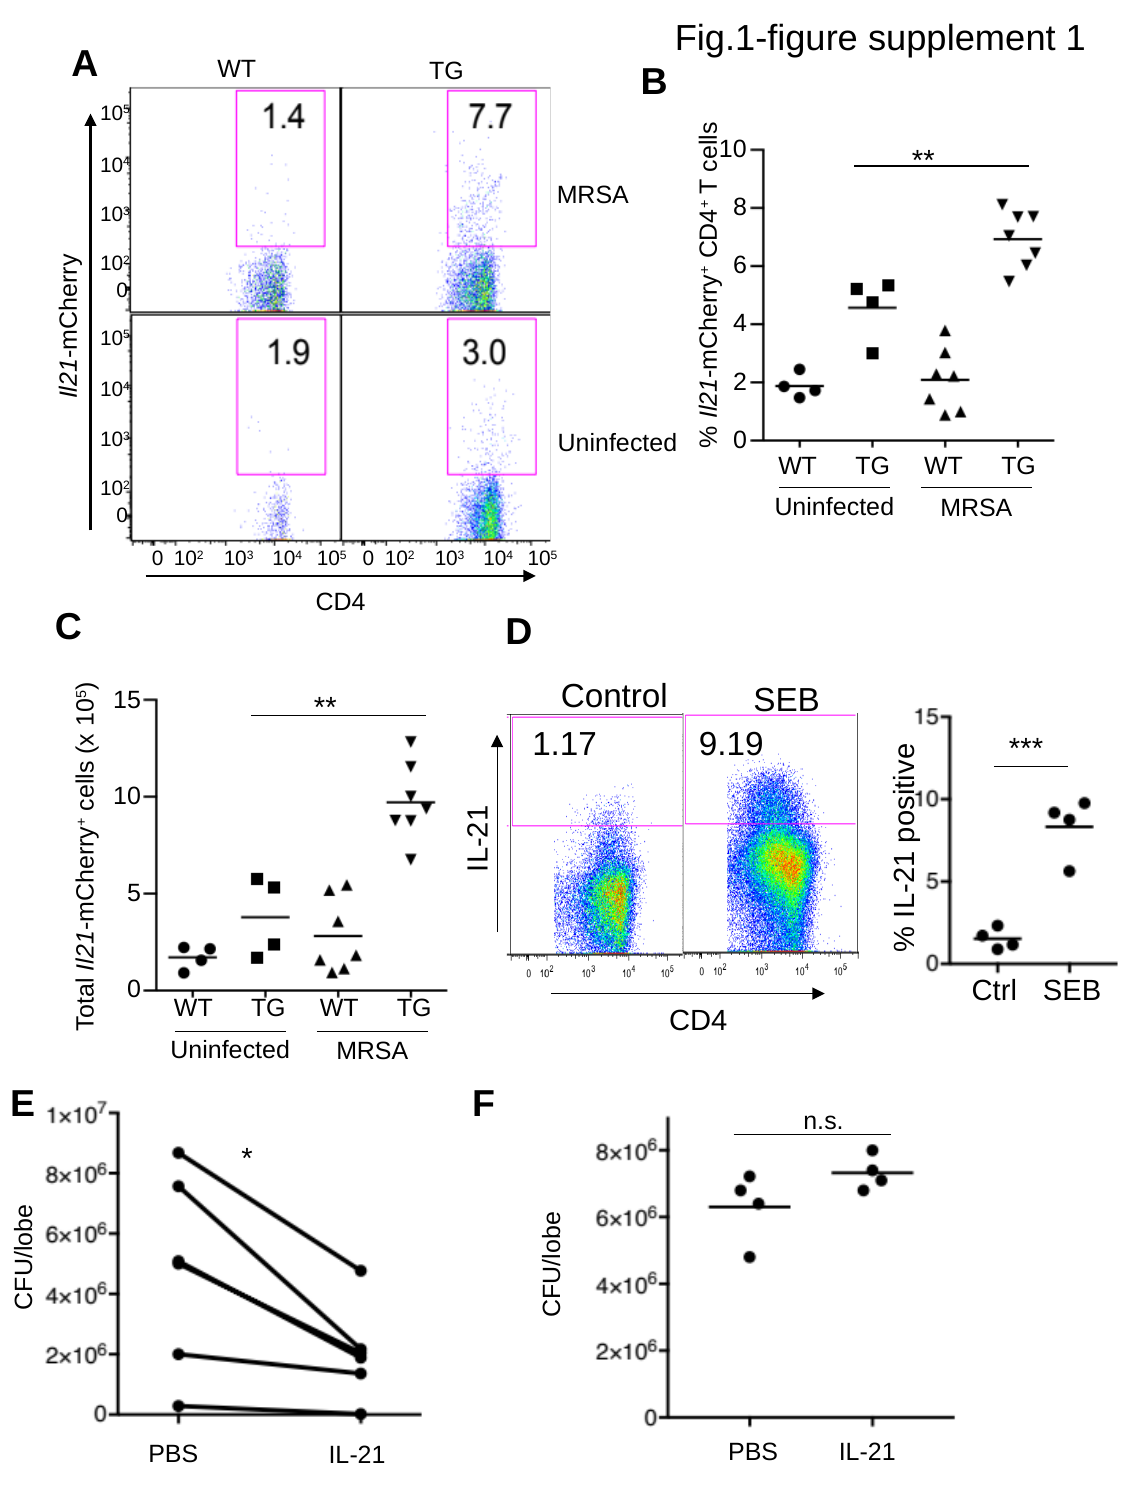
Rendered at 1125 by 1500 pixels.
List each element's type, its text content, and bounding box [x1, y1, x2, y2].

text_box E [0, 1071, 51, 1132]
text_box CD4 [300, 578, 340, 623]
text_box SEB [738, 670, 836, 712]
text_box IL-21 [313, 1431, 401, 1477]
text_box IL-21 [824, 1430, 911, 1473]
text_box SEB [1028, 976, 1117, 1014]
text_box CFU/lobe [527, 1196, 573, 1332]
text_box % IL-21 positive [877, 728, 911, 967]
text_box 2 [718, 357, 748, 403]
text_box 10 [704, 124, 762, 170]
text_box CD4 [341, 578, 381, 623]
text_box D [490, 599, 548, 660]
text_box TG [840, 452, 906, 483]
text_box 8 [718, 182, 748, 228]
text_box TG [236, 1002, 301, 1025]
text_box Total Il21-mCherry+ cells (x 105) [61, 667, 106, 1046]
picture [27, 1083, 430, 1426]
text_box Uninfected [759, 483, 910, 528]
text_box CFU/lobe [0, 1189, 27, 1325]
text_box WT [909, 452, 978, 487]
text_box Ctrl [956, 976, 1028, 1014]
text_box TG [986, 452, 1051, 487]
picture [506, 712, 859, 978]
text_box 15 [98, 676, 156, 722]
text_box % Il21-mCherry+ CD4+ T cells [684, 107, 730, 464]
text_box 5 [112, 868, 142, 914]
text_box IL-21 [454, 790, 496, 888]
text_box B [625, 49, 683, 110]
text_box 10 [98, 772, 142, 818]
text_box A [56, 31, 114, 91]
text_box TG [382, 1002, 447, 1030]
text_box TG [414, 46, 479, 83]
text_box 0 [718, 415, 763, 461]
picture [578, 1087, 962, 1430]
text_box WT [305, 1002, 374, 1030]
text_box C [40, 594, 97, 655]
picture [142, 679, 454, 1002]
text_box WT [202, 45, 271, 83]
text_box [84, 83, 574, 578]
text_box MRSA [321, 1032, 424, 1072]
text_box Control [546, 666, 684, 714]
text_box Il21-mCherry [44, 239, 84, 414]
text_box Uninfected [155, 1025, 306, 1071]
text_box WT [763, 452, 832, 483]
text_box MRSA [925, 488, 1028, 529]
text_box PBS [713, 1430, 794, 1473]
text_box MRSA [574, 171, 646, 246]
text_box F [457, 1071, 511, 1132]
text_box 6 [718, 241, 748, 286]
picture [748, 129, 1060, 452]
text_box WT [159, 1002, 228, 1025]
text_box MRSA [321, 1026, 424, 1031]
text_box CD4 [654, 994, 743, 1044]
text_box 4 [718, 299, 748, 345]
text_box Uninfected [574, 419, 698, 494]
picture [911, 688, 1125, 976]
text_box PBS [133, 1429, 214, 1475]
text_box 0 [112, 965, 157, 1010]
title Fig.1-figure supplement 1 [659, 0, 1122, 82]
